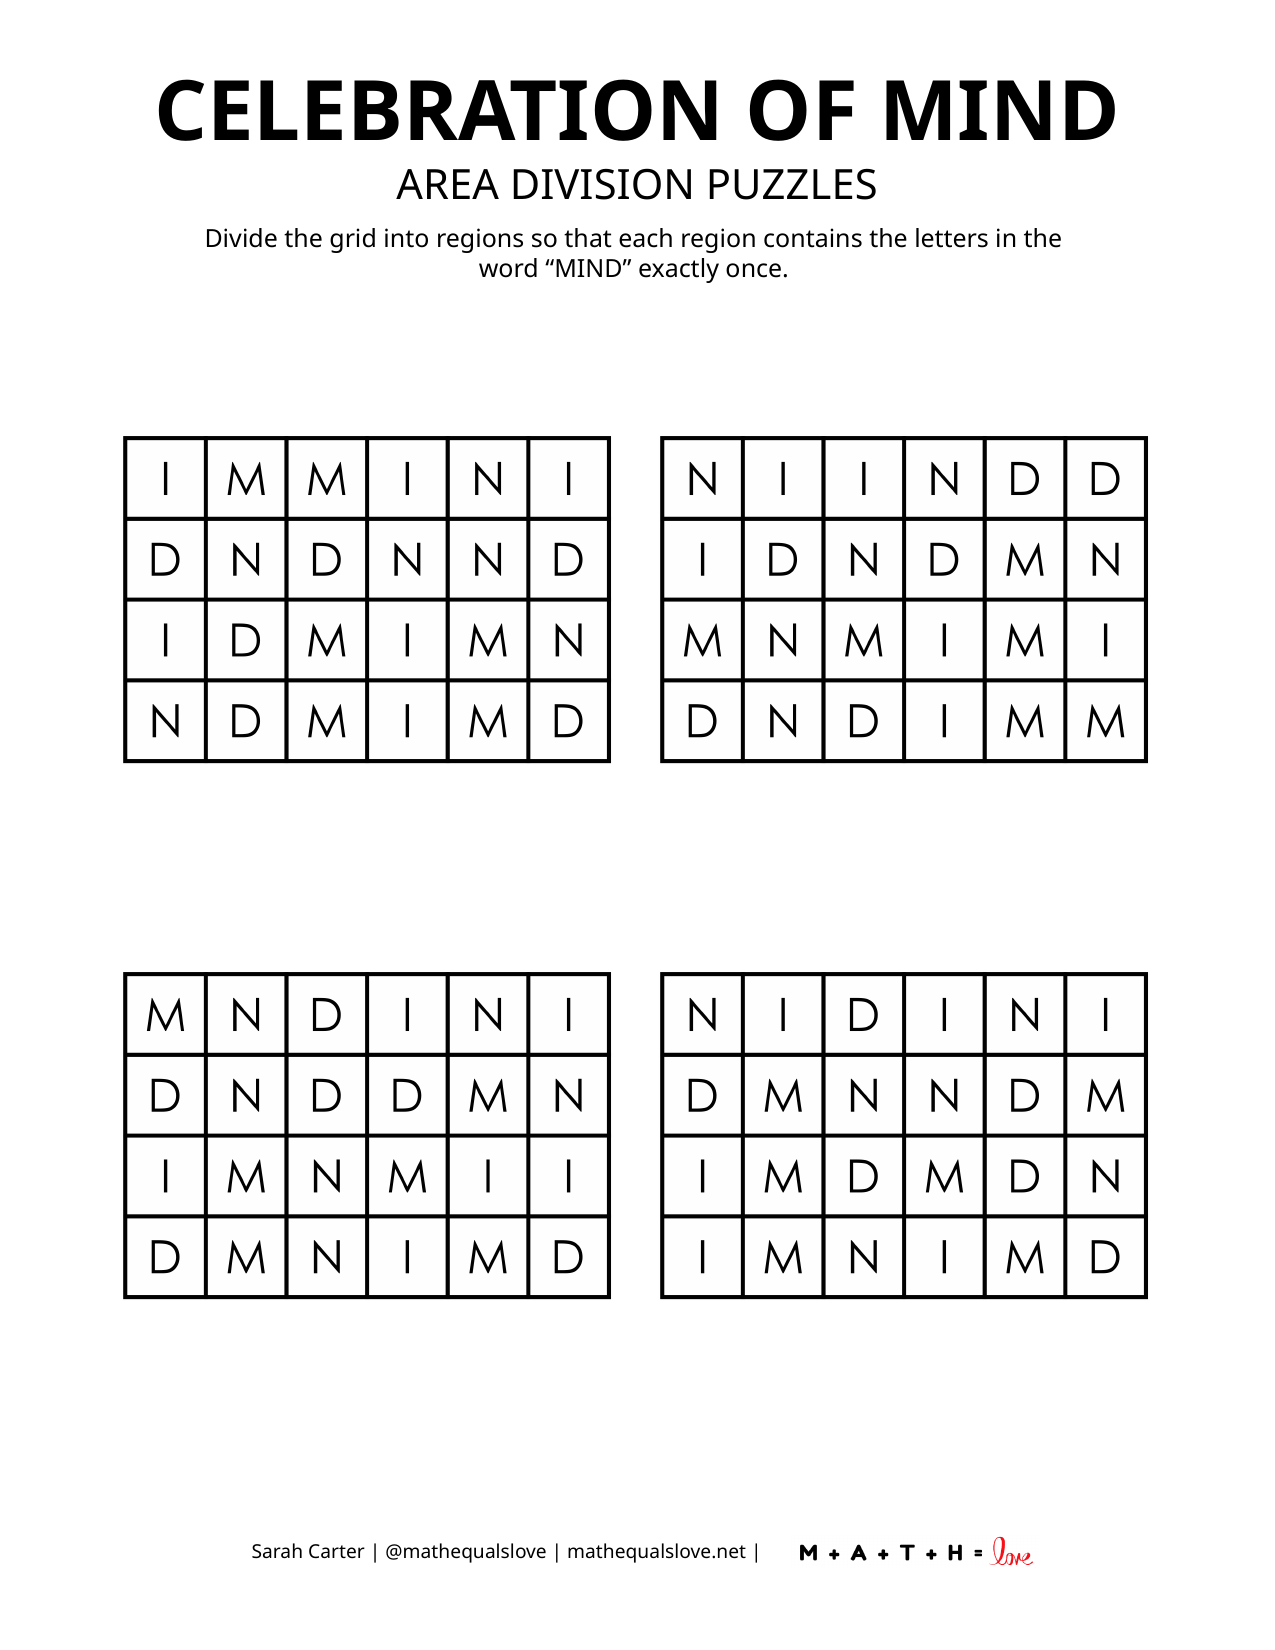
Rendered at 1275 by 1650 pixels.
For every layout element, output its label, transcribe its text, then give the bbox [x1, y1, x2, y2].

picture [657, 433, 1151, 765]
text_box Divide the grid into regions so that each region contains the letters in the word “MIND” exactly once. [0, 214, 1275, 290]
text_box Sarah Carter | @mathequalslove | mathequalslove.net | [236, 1532, 1071, 1570]
text_box CELEBRATION OF MIND AREA DIVISION PUZZLES [77, 50, 1198, 214]
picture [121, 433, 614, 765]
picture [121, 970, 614, 1302]
picture [790, 1534, 1039, 1569]
picture [657, 970, 1151, 1302]
